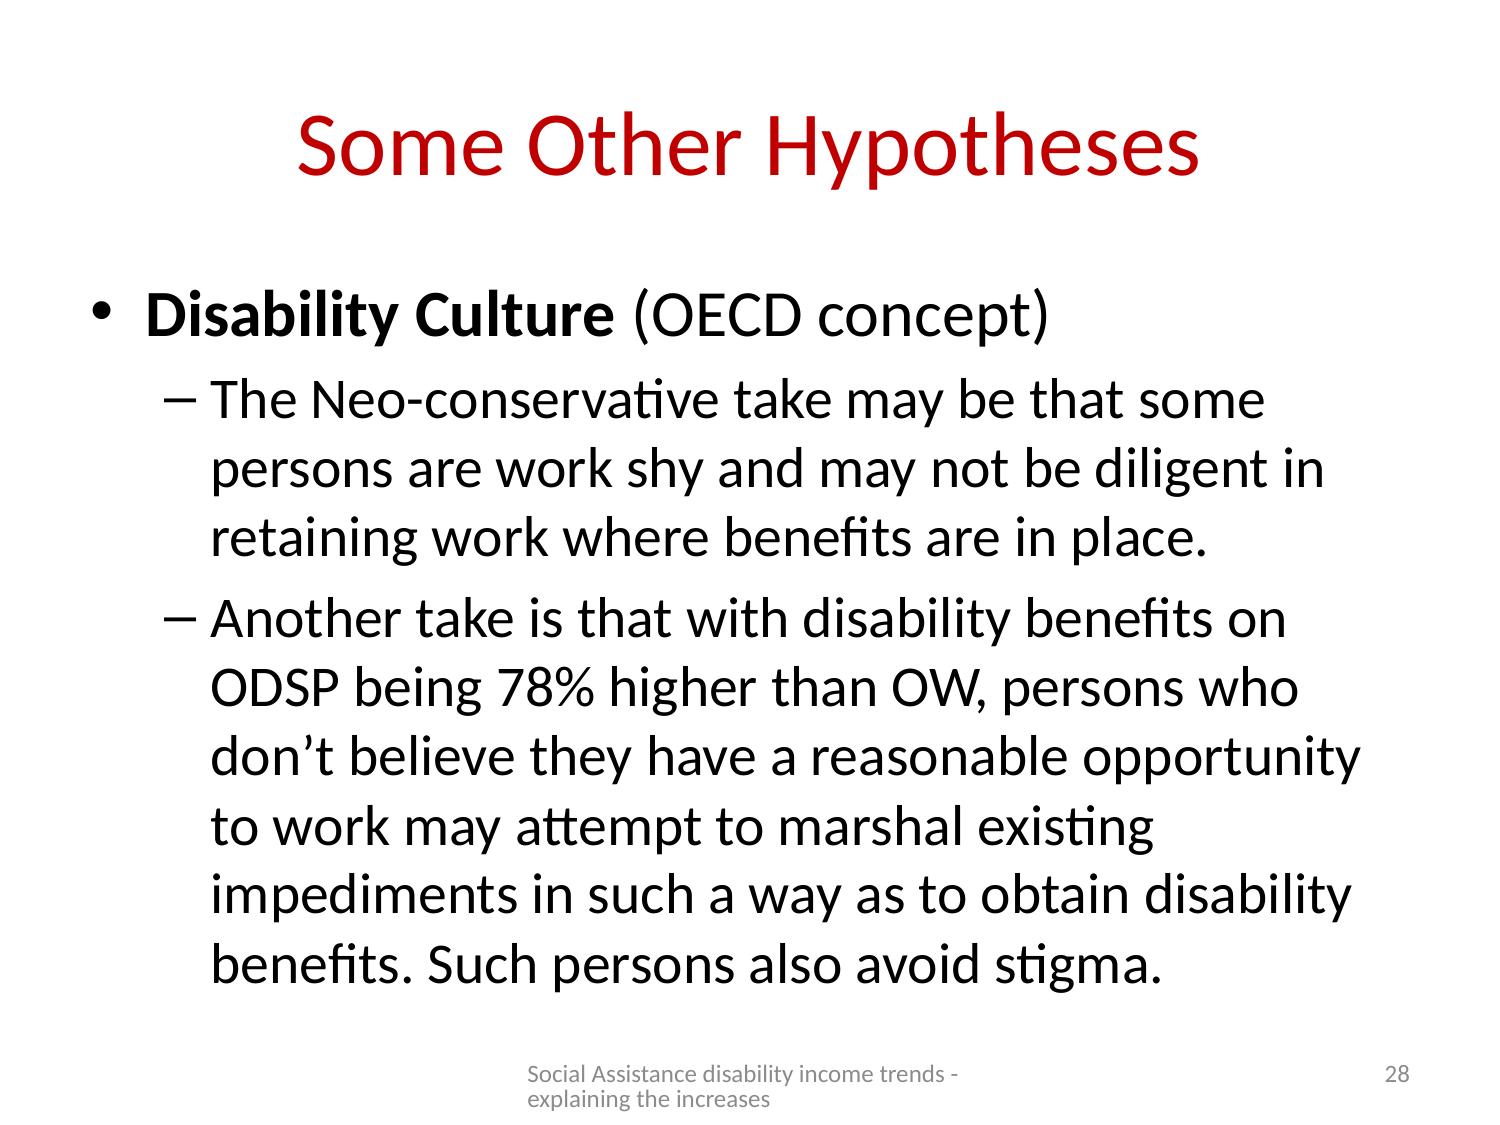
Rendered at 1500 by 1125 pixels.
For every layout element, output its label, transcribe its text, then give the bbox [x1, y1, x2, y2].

list Disability Culture (OECD concept) The Neo-conservative take may be that some persons are work shy and may not be diligent in retaining work where benefits are in place. Another take is that with disability benefits on ODSP being 78% higher than OW, persons who don’t believe they have a reasonable opportunity to work may attempt to marshal existing impediments in such a way as to obtain disability benefits. Such persons also avoid stigma. [75, 262, 1425, 1005]
slide_number 28 [1074, 1042, 1425, 1103]
title Some Other Hypotheses [75, 45, 1425, 233]
footer Social Assistance disability income trends - explaining the increases [512, 1042, 988, 1103]
